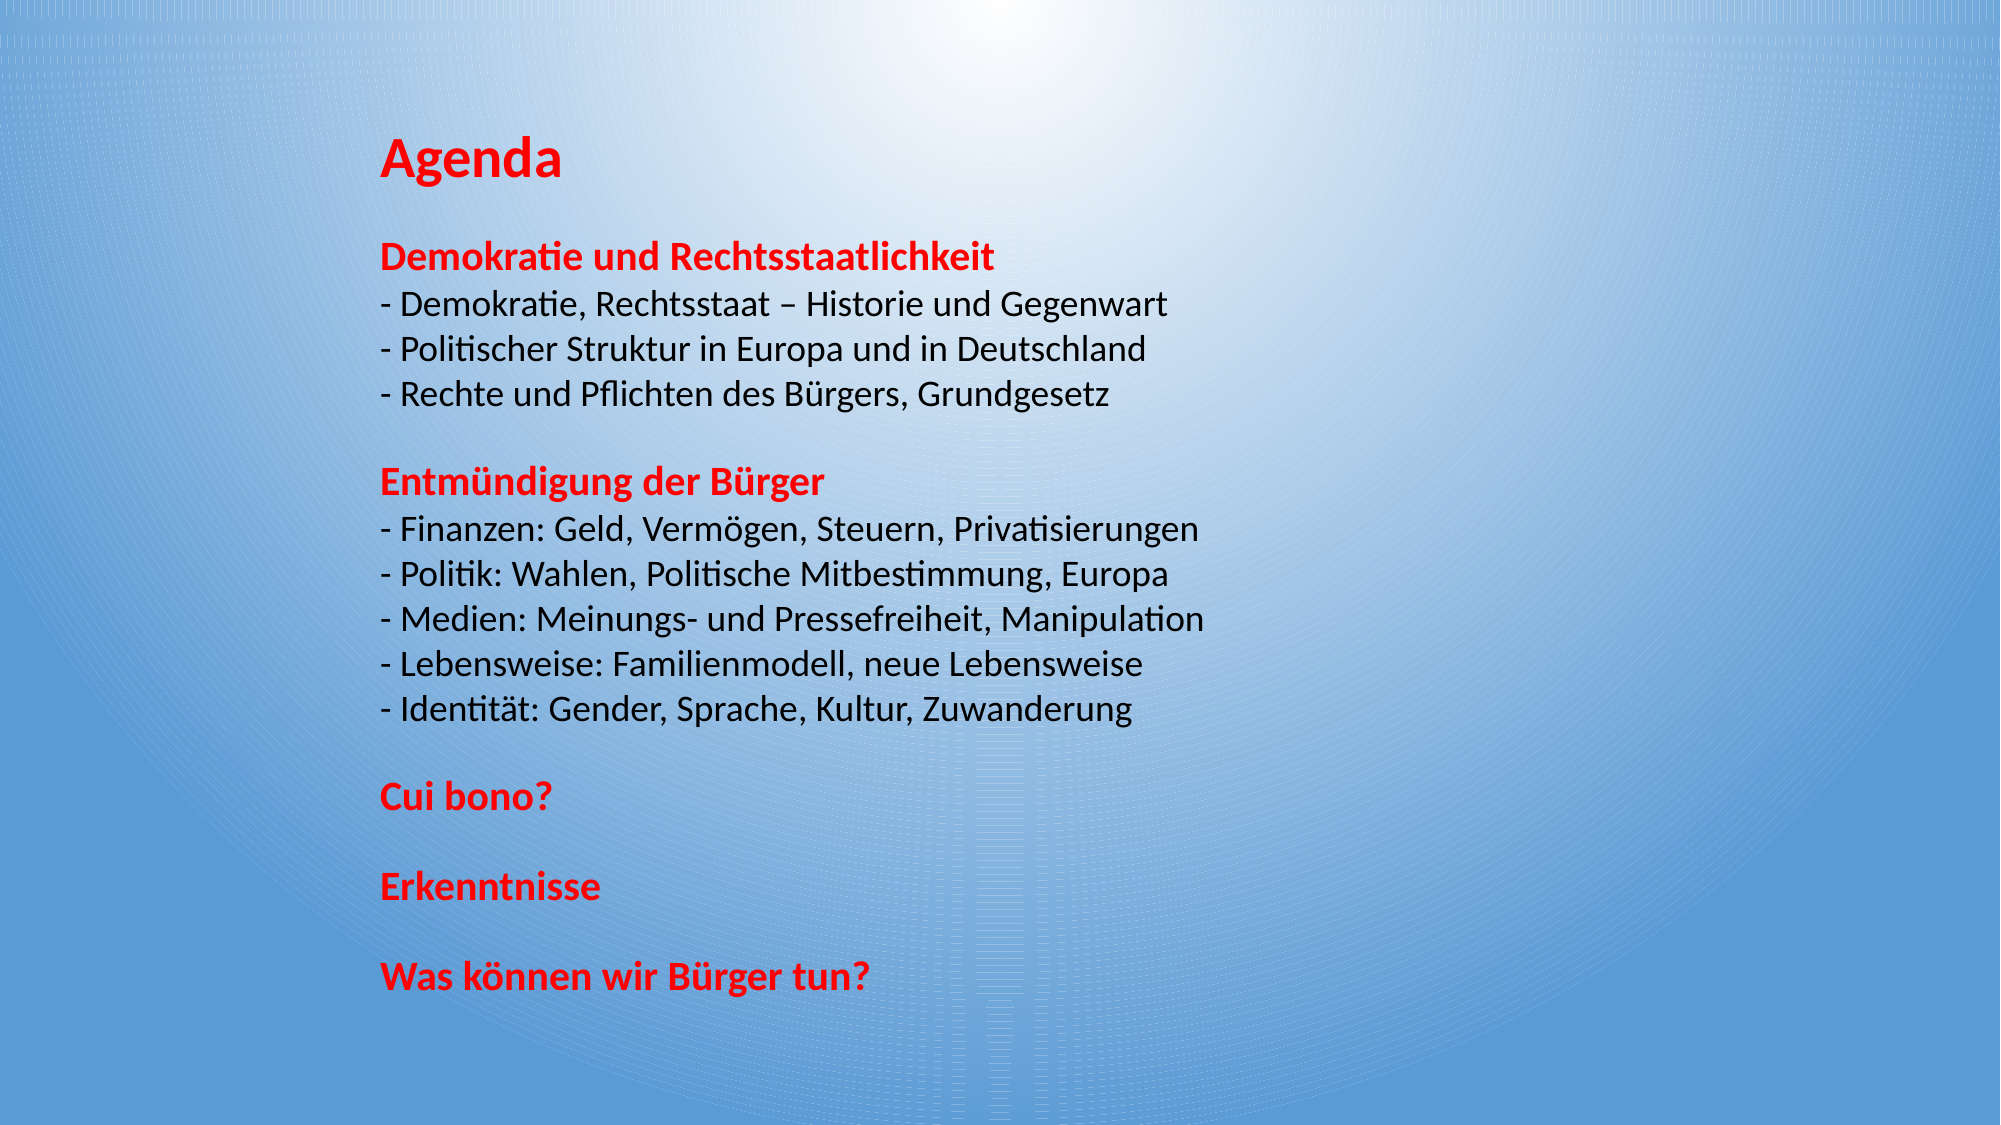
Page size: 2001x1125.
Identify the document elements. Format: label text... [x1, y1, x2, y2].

text_box Agenda Demokratie und Rechtsstaatlichkeit - Demokratie, Rechtsstaat – Historie und Gegenwart - Politischer Struktur in Europa und in Deutschland - Rechte und Pflichten des Bürgers, Grundgesetz Entmündigung der Bürger - Finanzen: Geld, Vermögen, Steuern, Privatisierungen - Politik: Wahlen, Politische Mitbestimmung, Europa - Medien: Meinungs- und Pressefreiheit, Manipulation - Lebensweise: Familienmodell, neue Lebensweise - Identität: Gender, Sprache, Kultur, Zuwanderung Cui bono? Erkenntnisse Was können wir Bürger tun? [365, 111, 1870, 1007]
